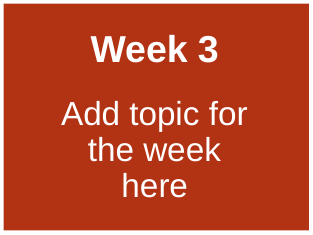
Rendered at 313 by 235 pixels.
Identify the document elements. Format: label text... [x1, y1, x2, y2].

text_box Week 3 [64, 17, 245, 78]
text_box Add topic for the week here [23, 89, 286, 212]
text_box [3, 3, 310, 231]
